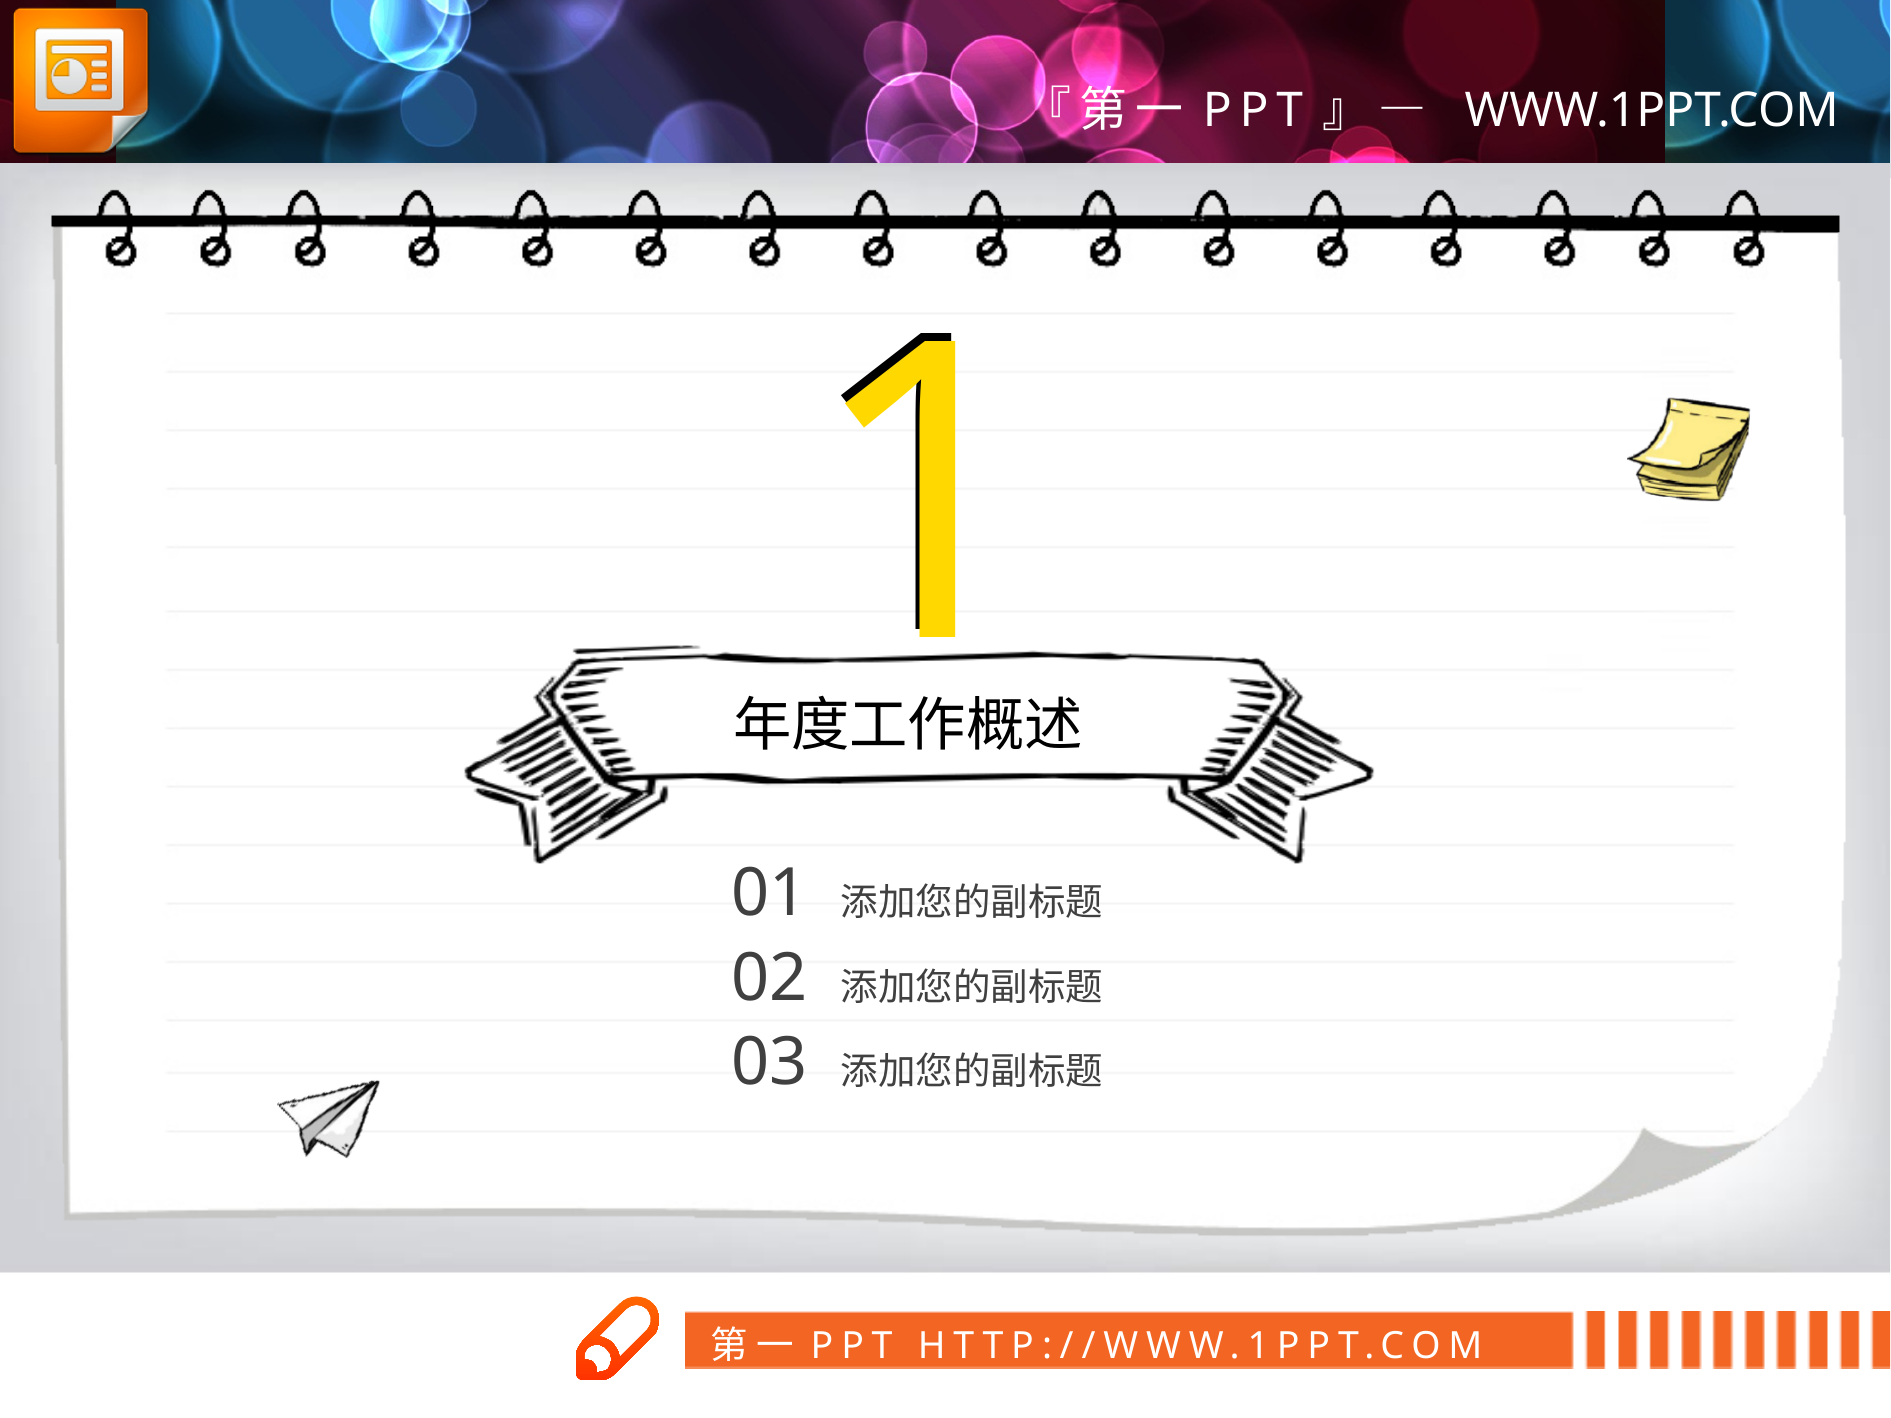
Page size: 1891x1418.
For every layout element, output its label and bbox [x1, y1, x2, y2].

picture [685, 1311, 1891, 1369]
text_box [314, 617, 1553, 876]
text_box [790, 207, 965, 733]
text_box [716, 841, 1182, 1107]
picture [0, 0, 1891, 1275]
